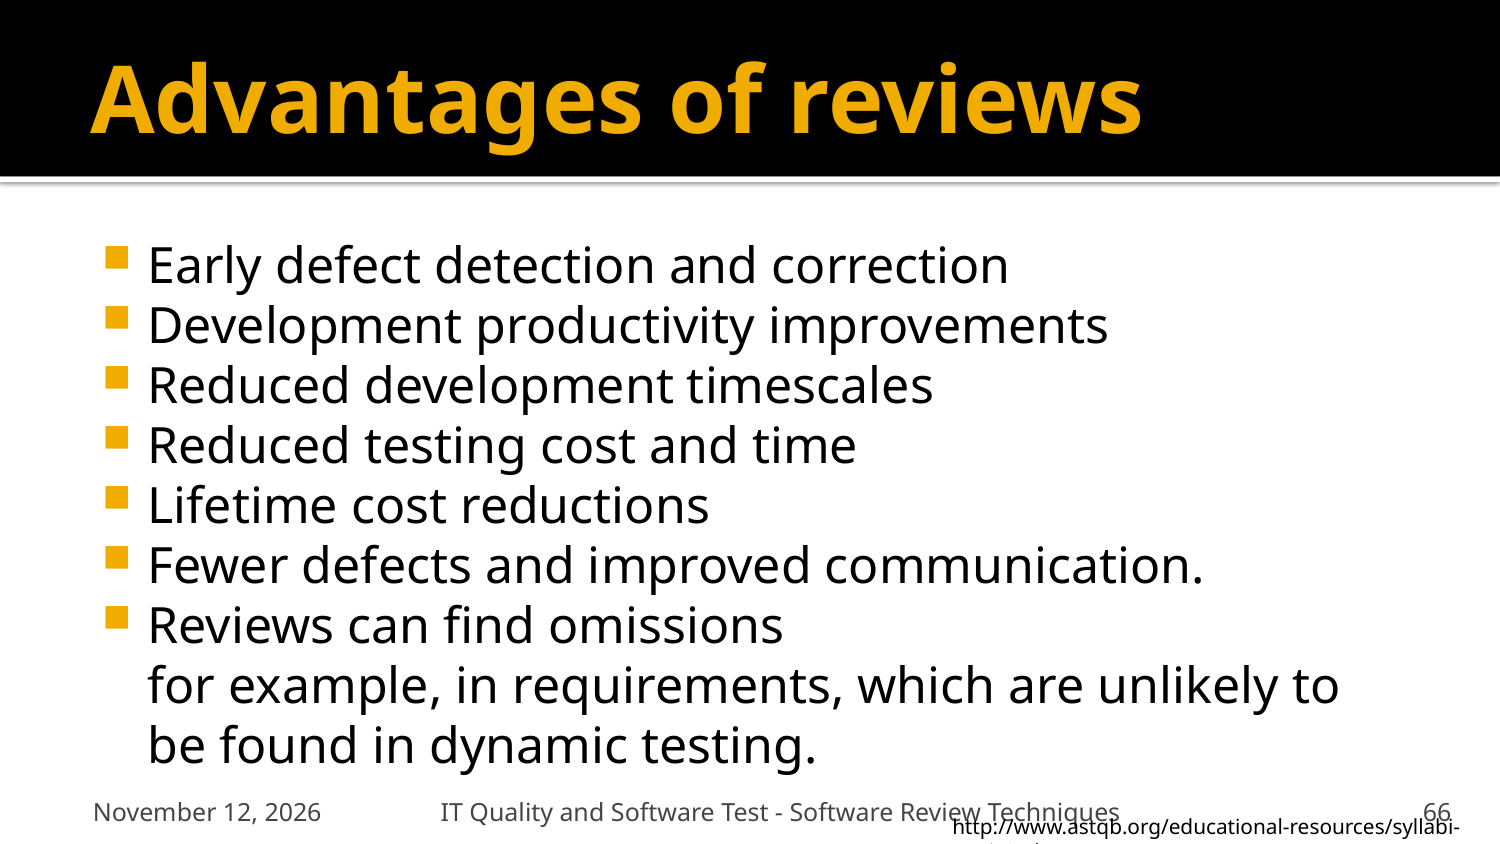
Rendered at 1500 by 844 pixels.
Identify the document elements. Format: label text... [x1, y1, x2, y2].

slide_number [75, 796, 425, 831]
list Early defect detection and correction Development productivity improvements Reduced development timescales Reduced testing cost and time Lifetime cost reductions Fewer defects and improved communication. Reviews can find omissions for example, in requirements, which are unlikely to be found in dynamic testing. [75, 218, 1425, 788]
title Advantages of reviews [75, 19, 1425, 174]
text_box http://www.astqb.org/educational-resources/syllabi-static3.php [937, 806, 1500, 844]
footer IT Quality and Software Test - Software Review Techniques [433, 796, 1337, 831]
slide_number 66 [1345, 796, 1467, 831]
